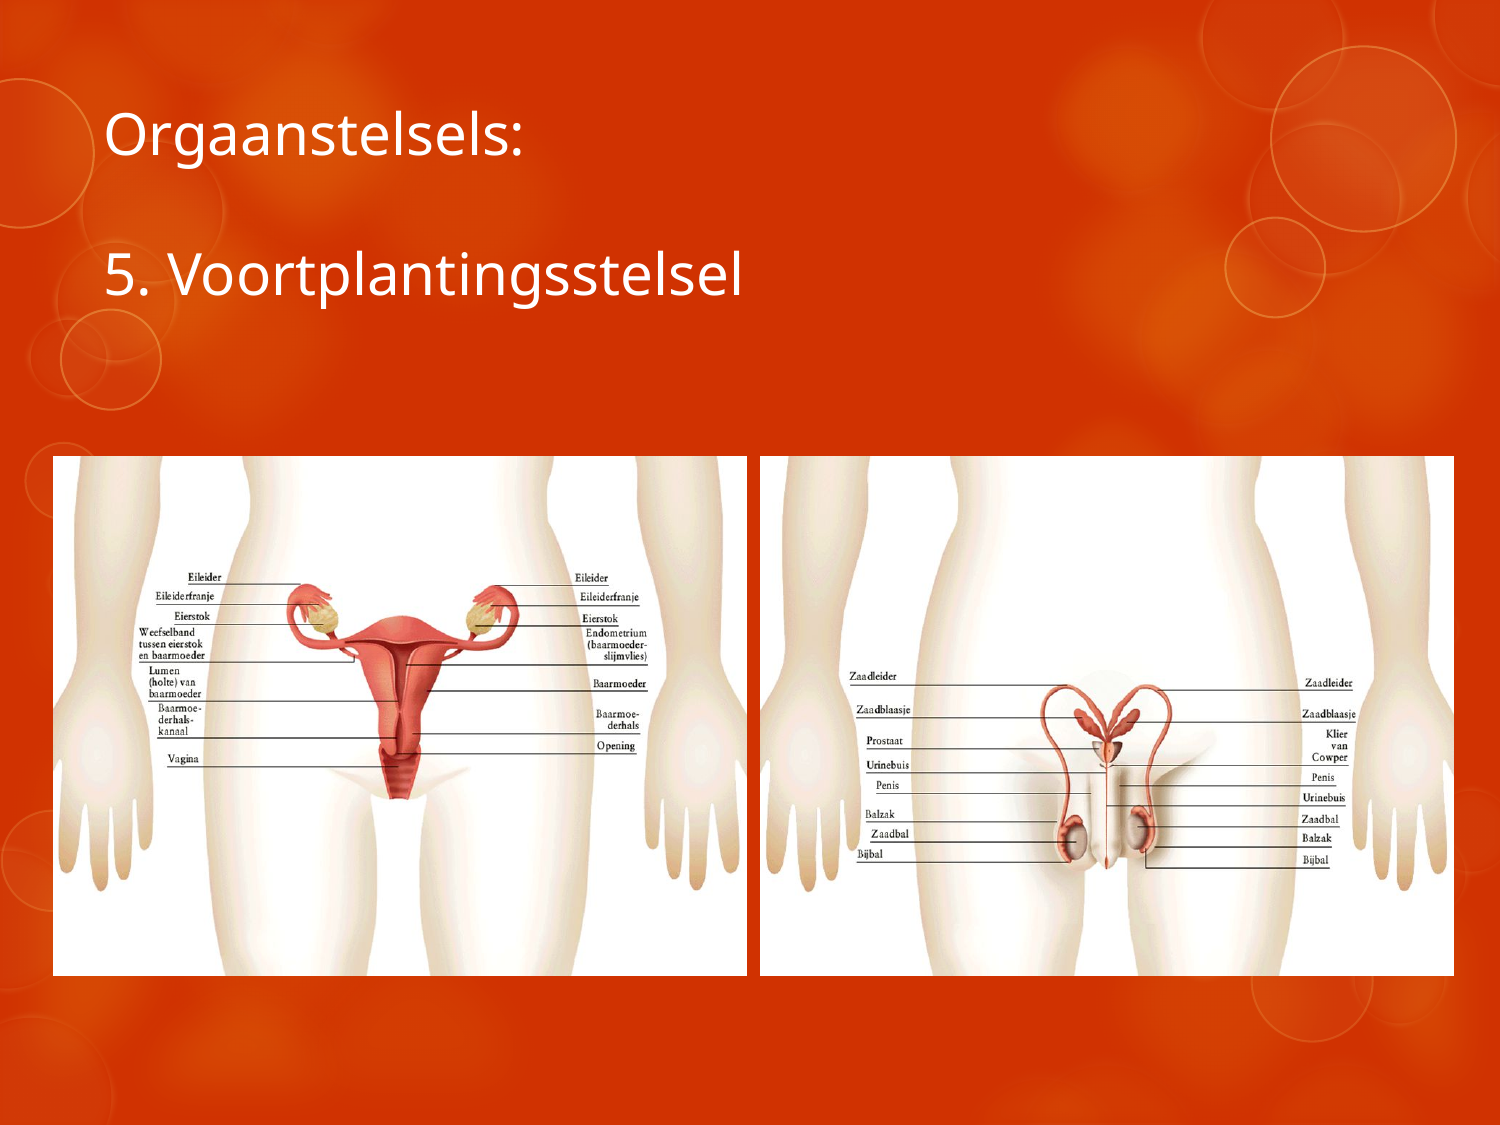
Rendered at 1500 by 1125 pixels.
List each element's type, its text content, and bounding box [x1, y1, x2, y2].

picture [759, 455, 1454, 977]
text_box Orgaanstelsels: 5. Voortplantingsstelsel [88, 90, 1199, 315]
picture [53, 455, 747, 977]
